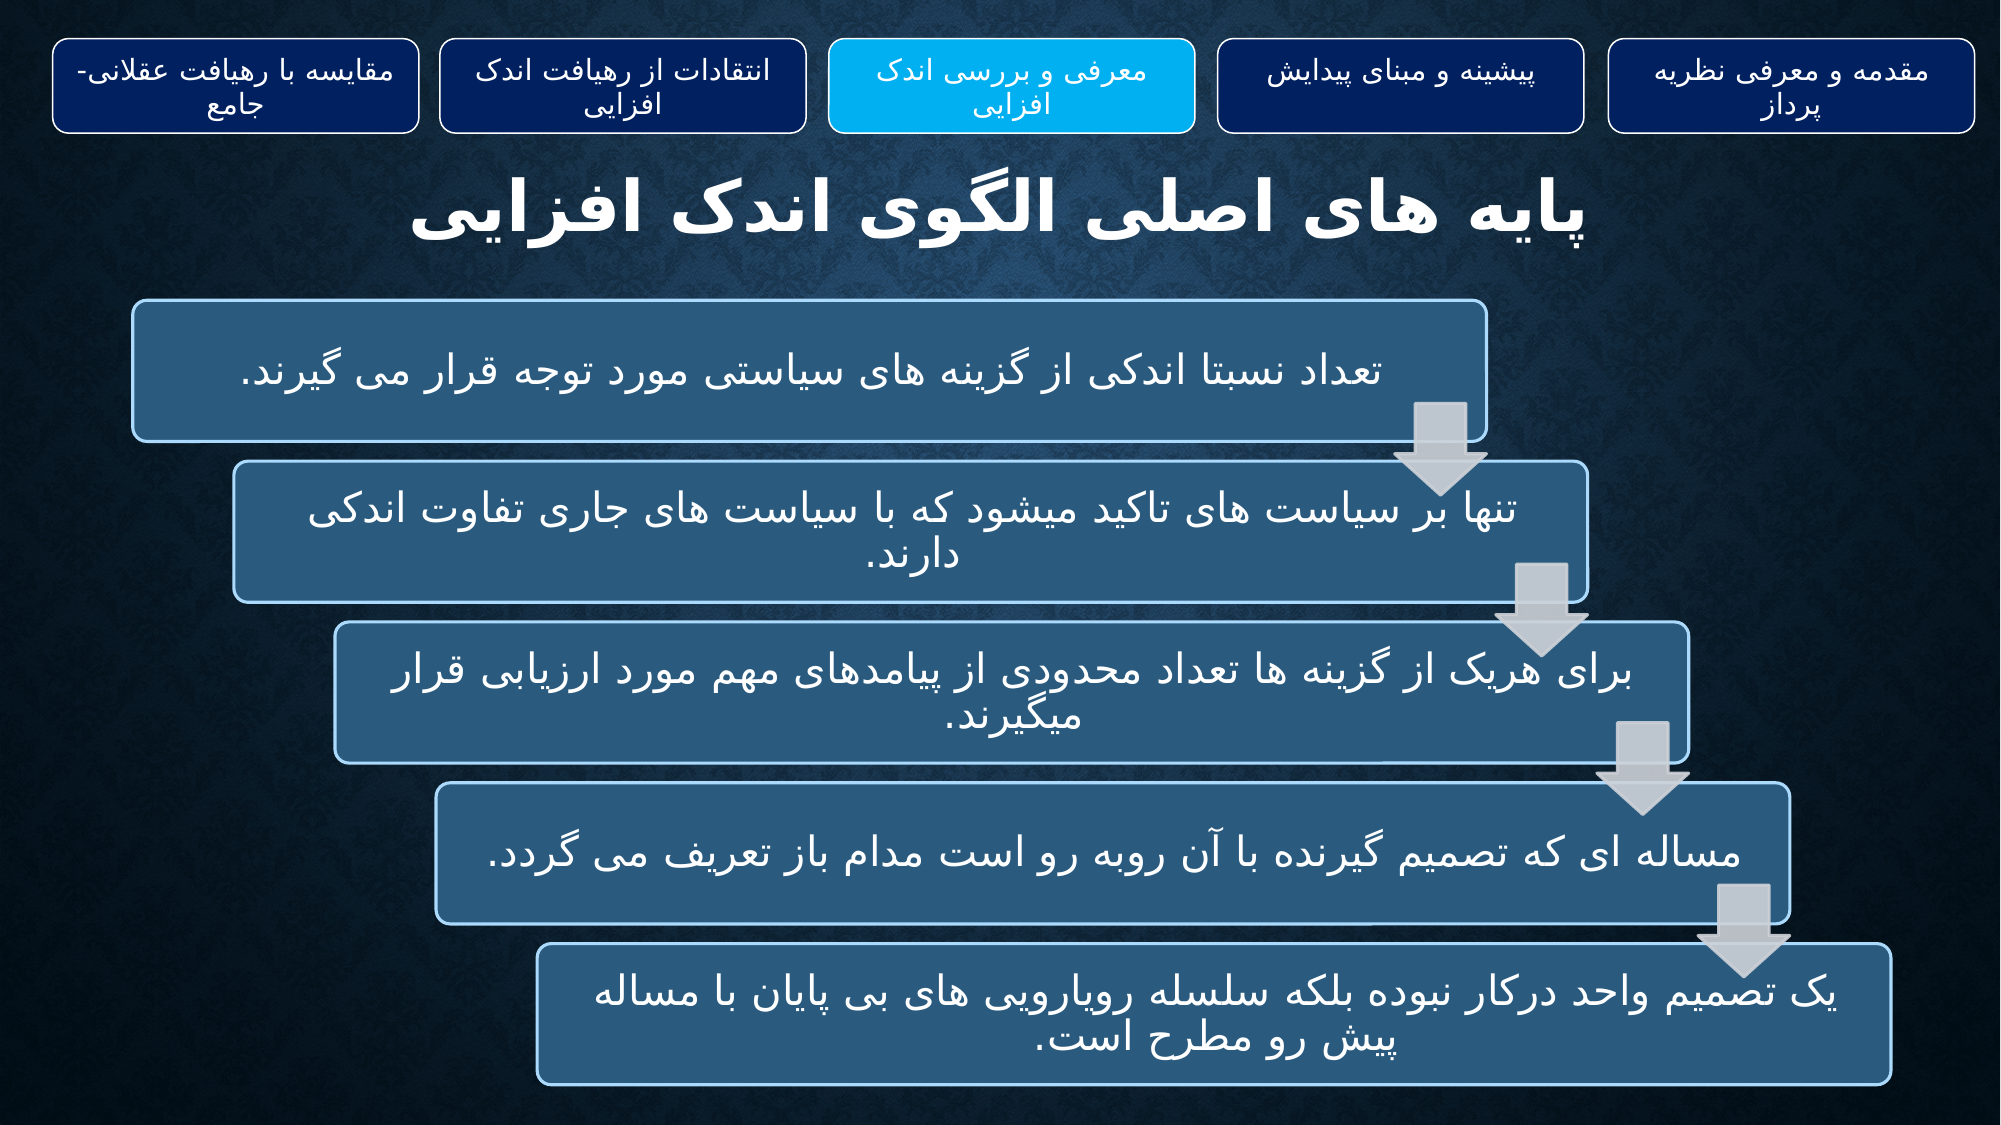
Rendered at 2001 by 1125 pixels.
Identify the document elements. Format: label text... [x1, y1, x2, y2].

text_box مقدمه و معرفی نظریه پرداز [1608, 38, 1975, 134]
text_box پیشینه و مبنای پیدایش [1217, 38, 1584, 134]
title پایه های اصلی الگوی اندک افزایی [149, 99, 1849, 299]
text_box معرفی و بررسی اندک افزایی [828, 38, 1195, 134]
text_box انتقادات از رهیافت اندک افزایی [439, 38, 807, 134]
text_box مقایسه با رهیافت عقلانی-جامع [52, 38, 419, 134]
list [132, 299, 1892, 1086]
